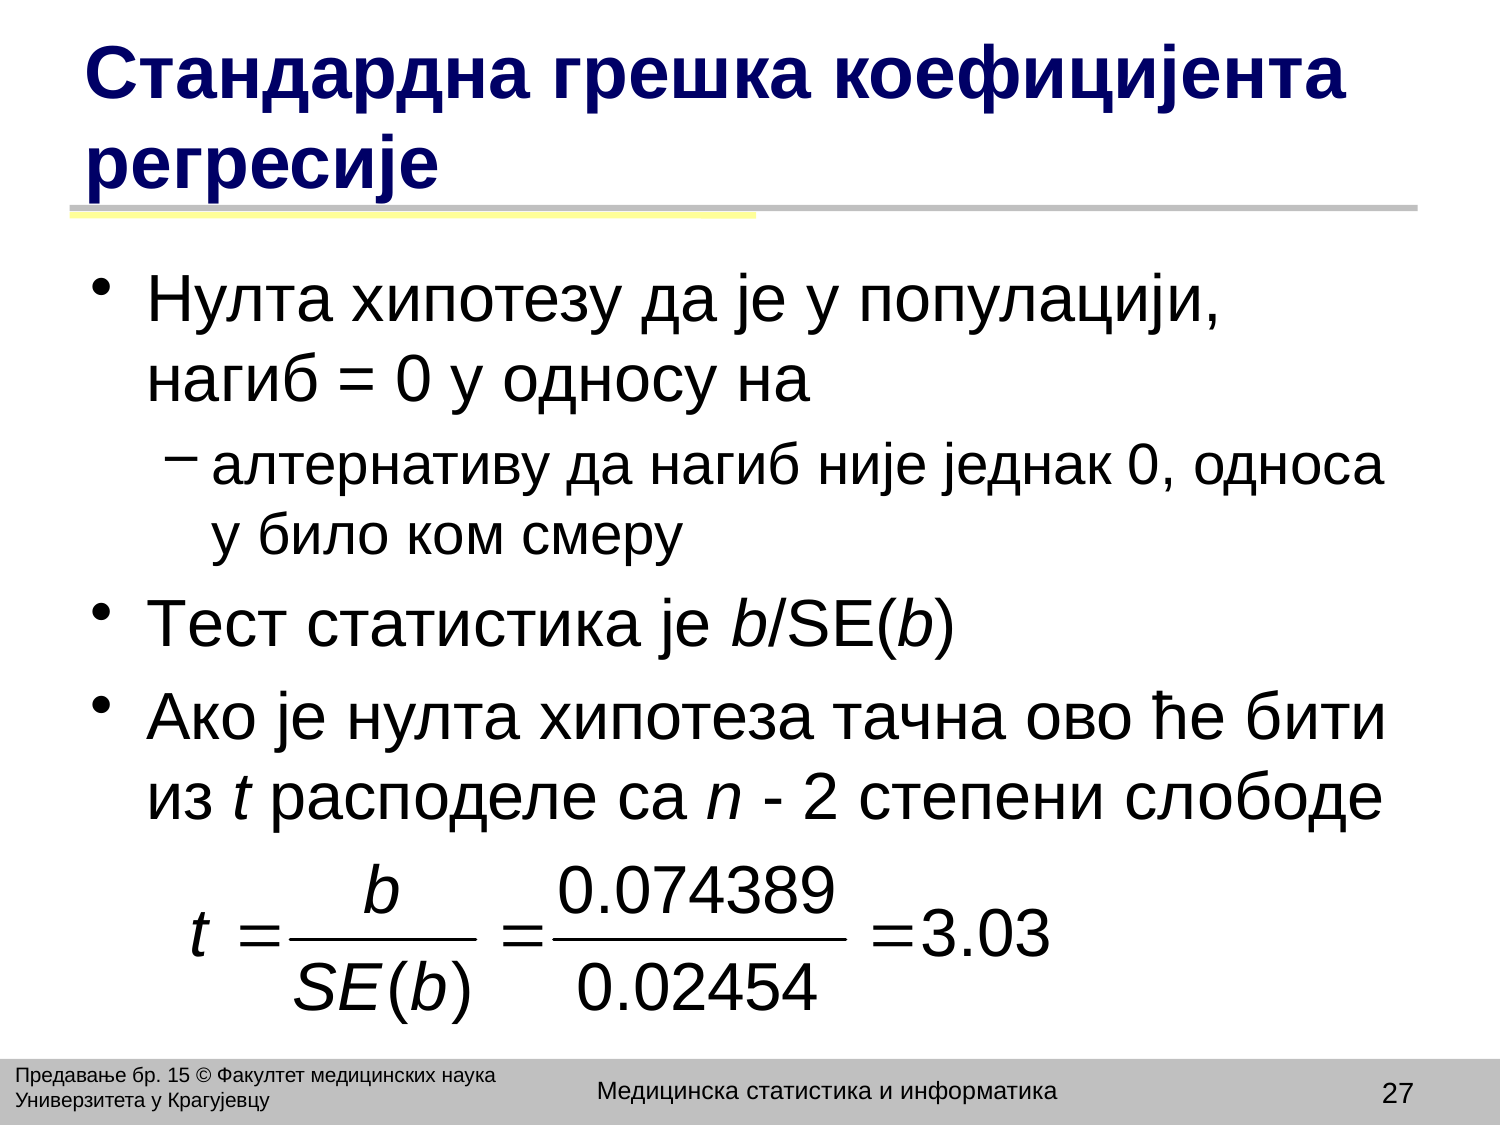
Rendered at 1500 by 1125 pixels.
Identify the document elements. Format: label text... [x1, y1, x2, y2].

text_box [179, 840, 1065, 1039]
slide_number 27 [1164, 1066, 1430, 1125]
title Стандардна грешка коефицијента регресије [69, 19, 1426, 208]
list Нулта хипотезу да је у популацији, нагиб = 0 у односу на алтернативу да нагиб није једнак 0, односа у било ком смеру Тест статистика је b/SE(b) Ако је нулта хипотеза тачна ово ће бити из t расподеле са n - 2 степени слободе [74, 246, 1426, 1023]
footer Медицинска статистика и информатика [512, 1066, 1144, 1125]
slide_number Предавање бр. 15 © Факултет медицинских наука Универзитета у Крагујевцу [0, 1053, 616, 1108]
